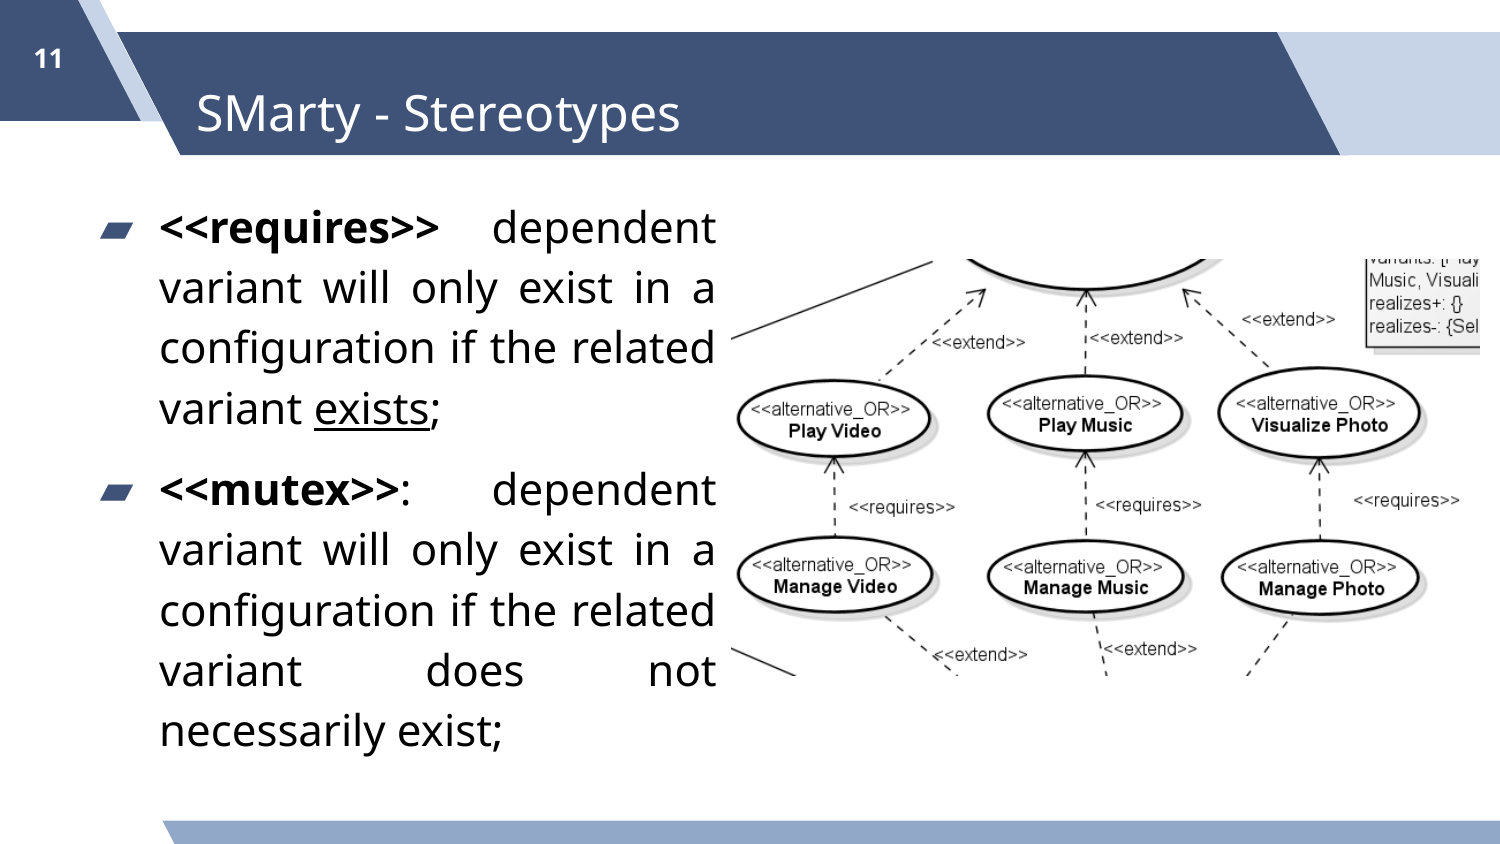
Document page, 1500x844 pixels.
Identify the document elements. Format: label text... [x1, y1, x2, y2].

list <<requires>> dependent variant will only exist in a configuration if the related variant exists; <<mutex>>: dependent variant will only exist in a configuration if the related variant does not necessarily exist; [69, 176, 732, 737]
picture [731, 259, 1480, 676]
title SMarty - Stereotypes [181, 45, 1285, 169]
slide_number ‹#› [0, 0, 98, 121]
